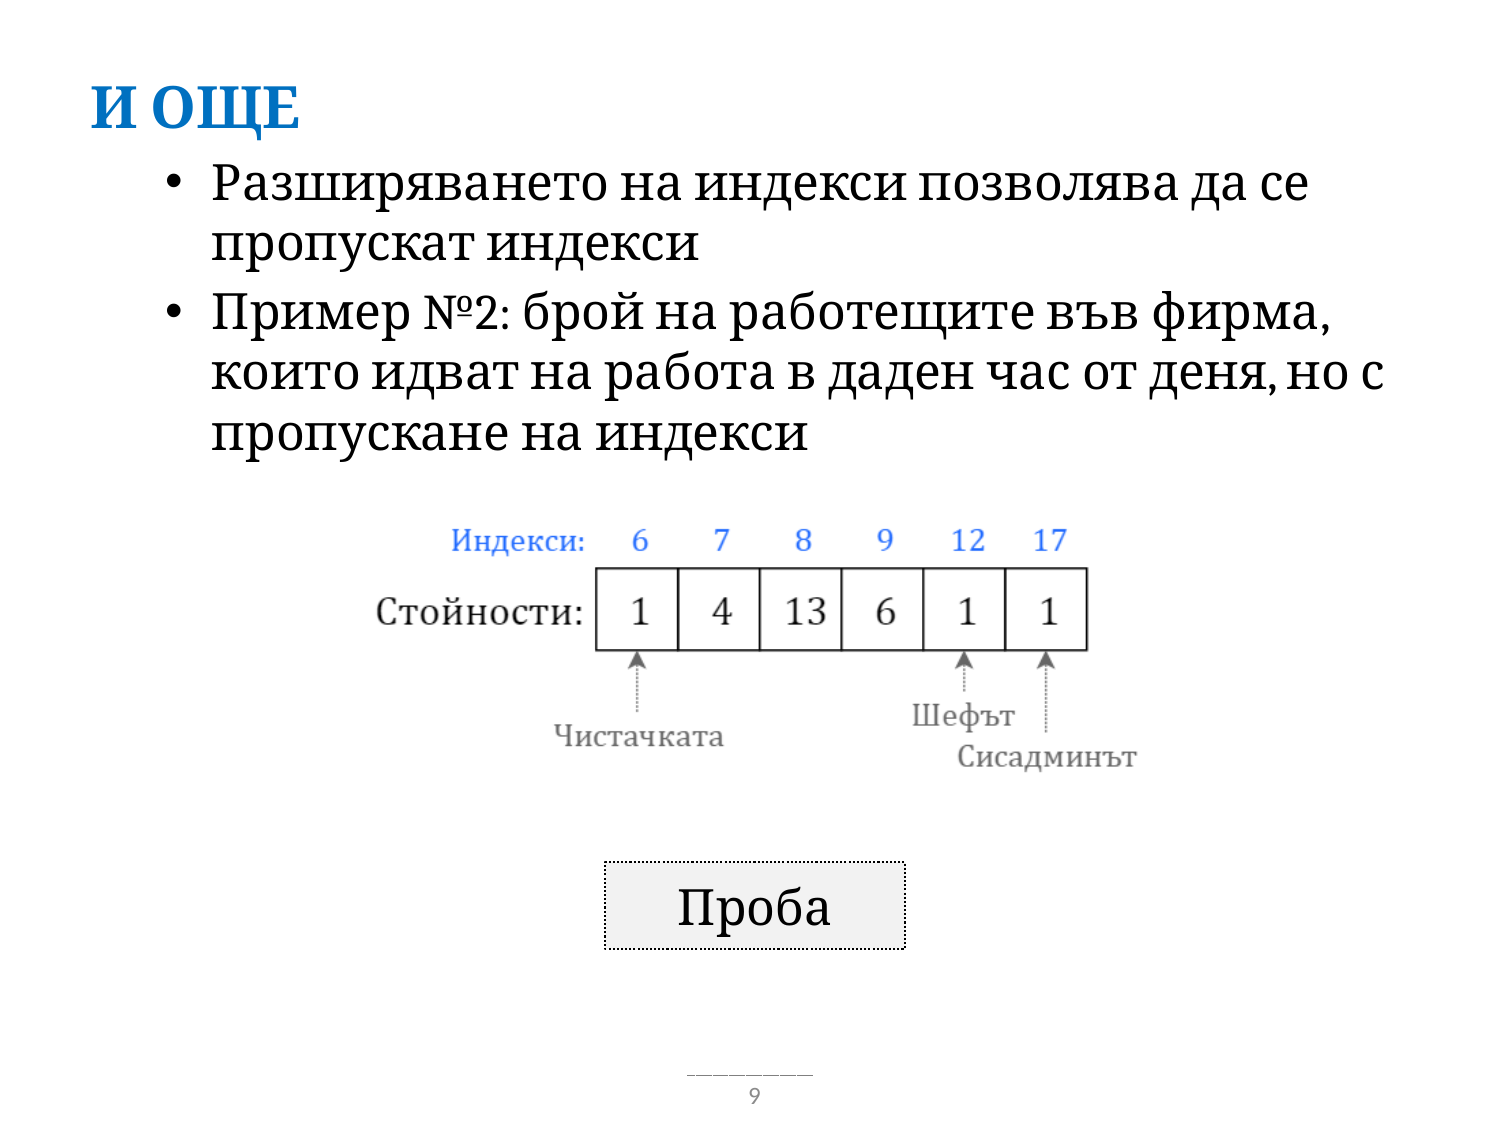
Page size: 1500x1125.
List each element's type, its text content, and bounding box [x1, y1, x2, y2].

list И още Разширяването на индекси позволява да се пропускат индекси Пример №2: брой на работещите във фирма, които идват на работа в даден час от деня, но с пропускане на индекси [75, 62, 1450, 1063]
text_box Проба [603, 860, 907, 951]
picture [349, 506, 1151, 776]
slide_number 9 [579, 1065, 930, 1125]
